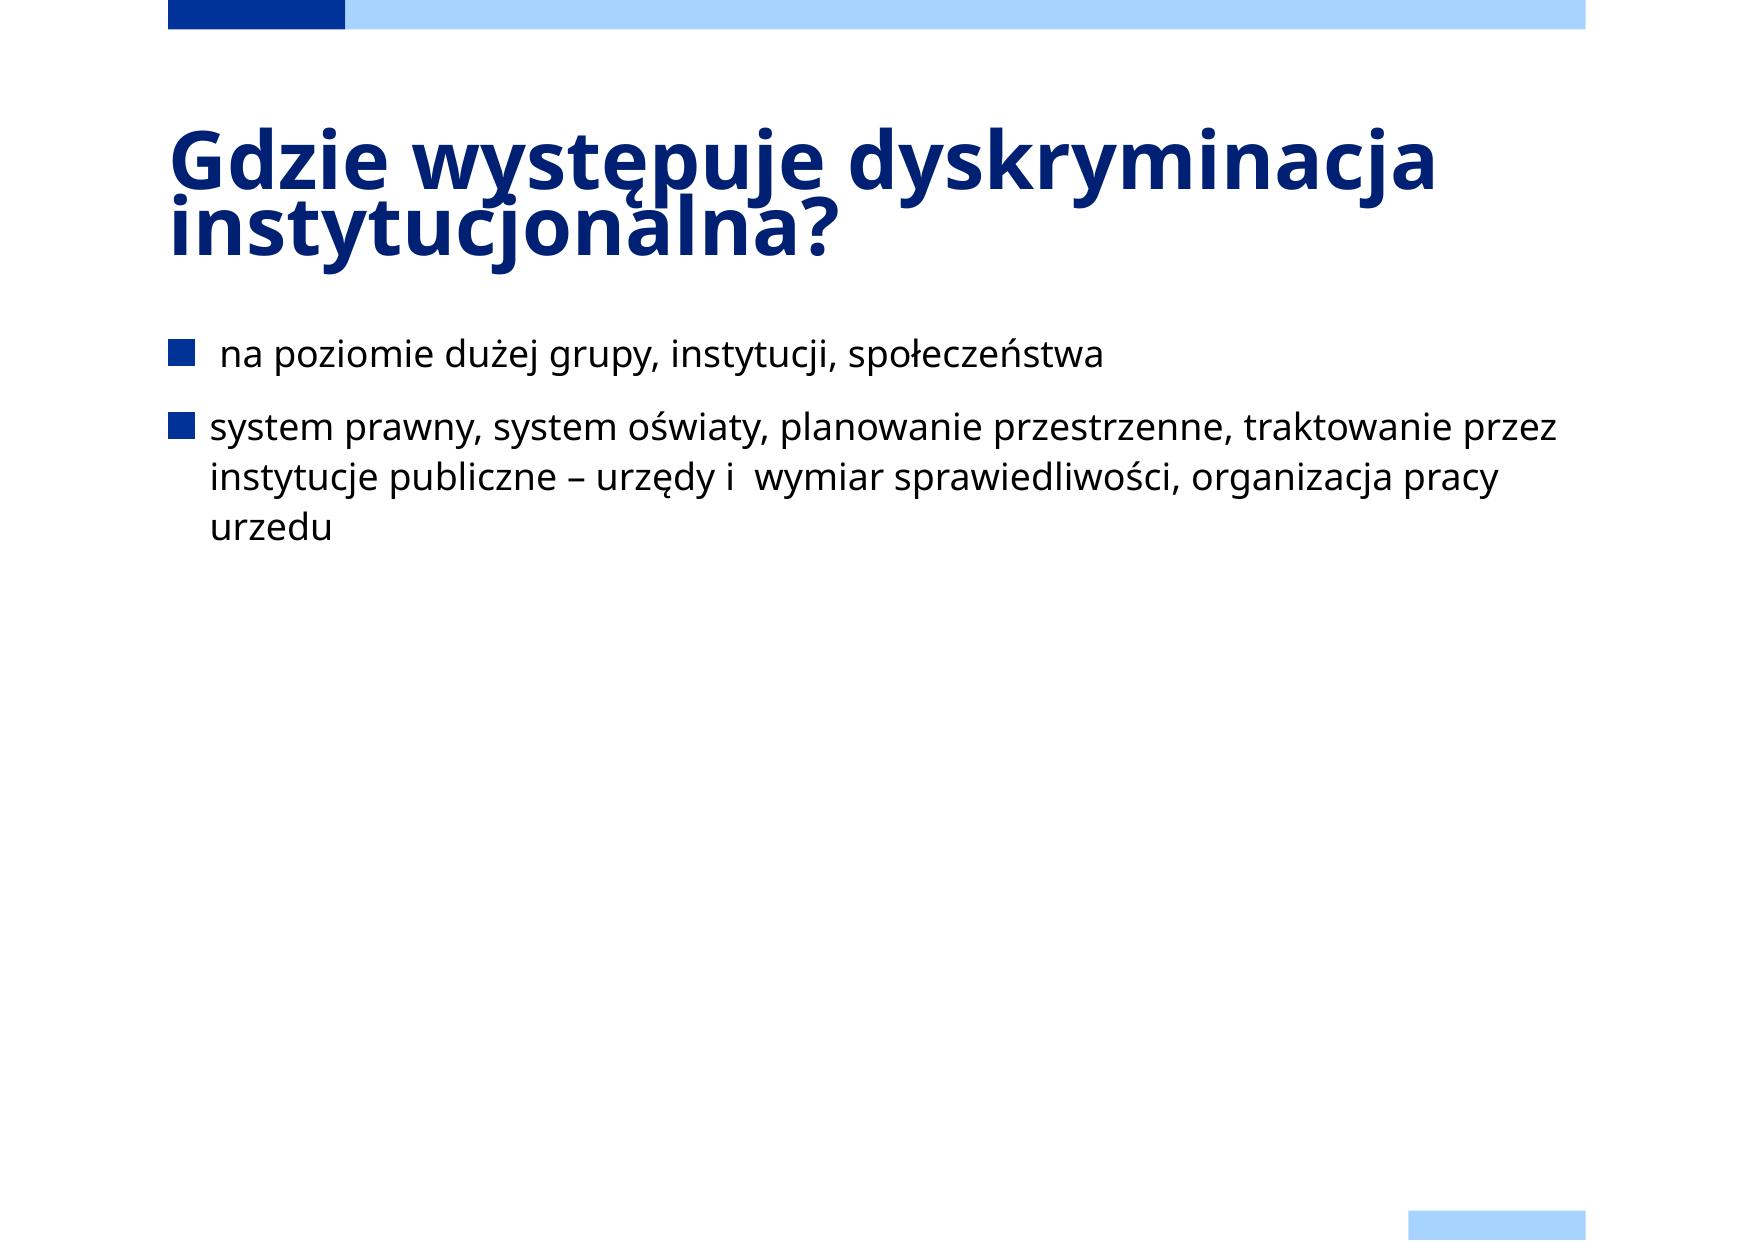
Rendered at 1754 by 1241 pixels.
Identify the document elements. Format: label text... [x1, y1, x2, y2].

picture [168, 339, 195, 366]
list na poziomie dużej grupy, instytucji, społeczeństwa system prawny, system oświaty, planowanie przestrzenne, traktowanie przez instytucje publiczne – urzędy i wymiar sprawiedliwości, organizacja pracy urzedu [168, 324, 1586, 1093]
title Gdzie występuje dyskryminacja instytucjonalna? [168, 147, 1586, 324]
picture [168, 412, 195, 439]
